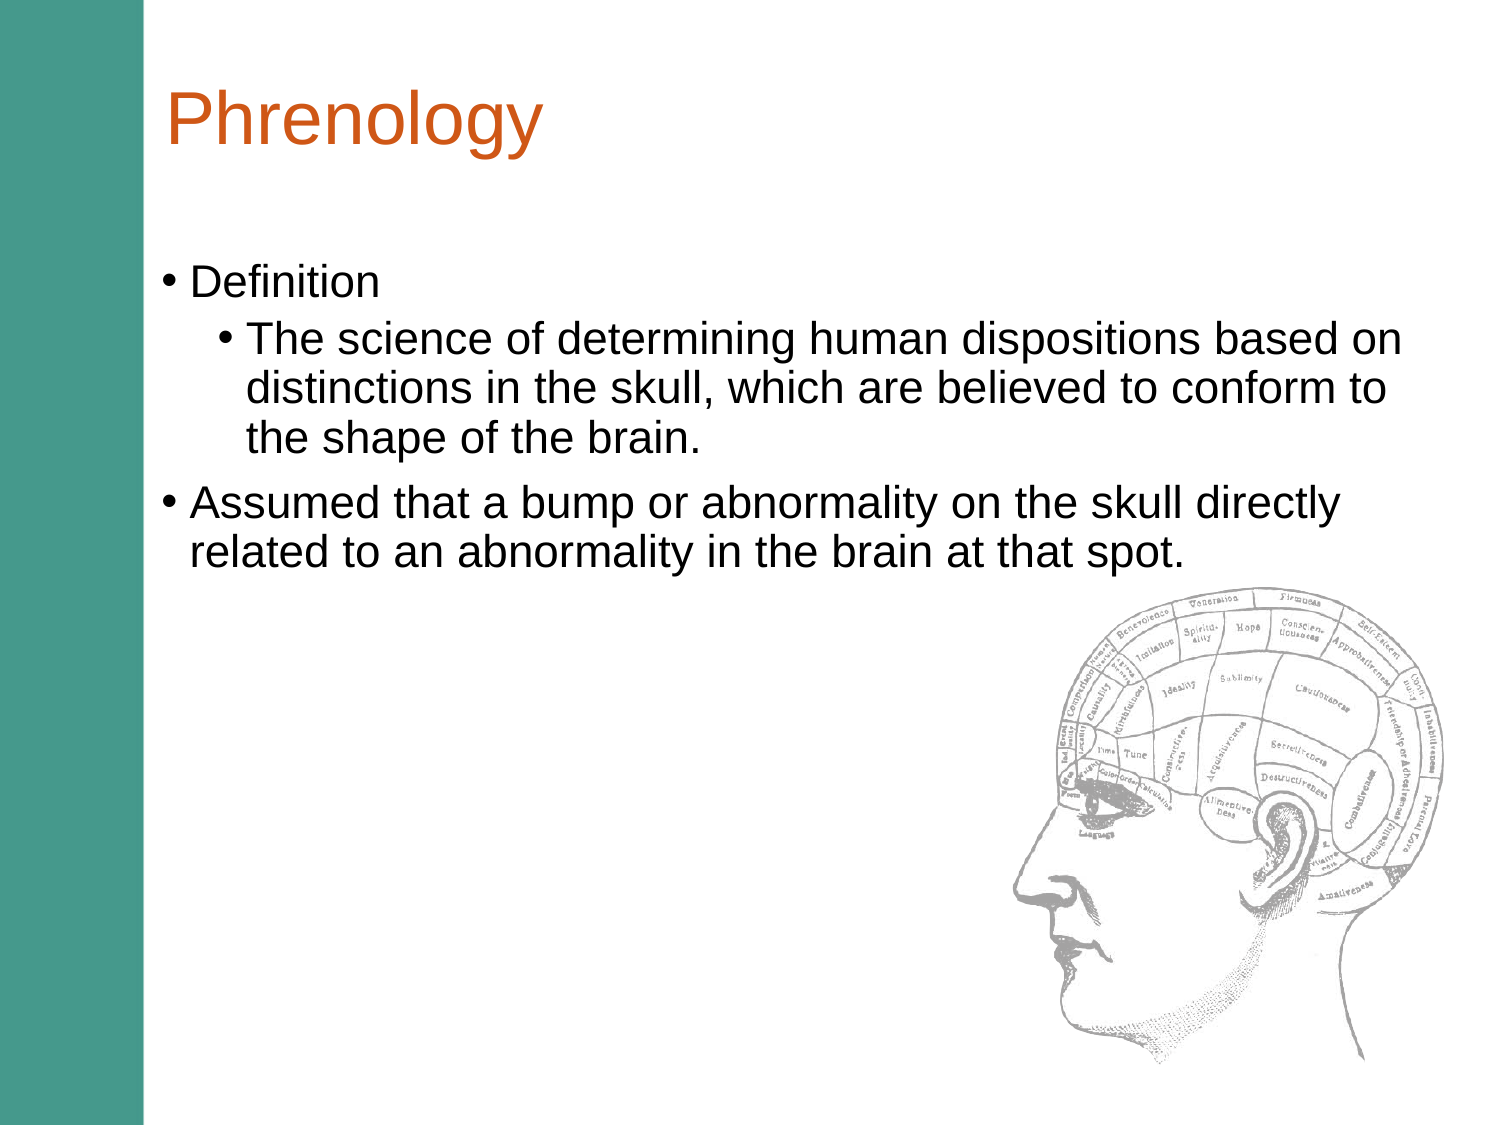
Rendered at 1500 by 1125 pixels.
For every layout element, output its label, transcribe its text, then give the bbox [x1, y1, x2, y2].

picture [1012, 587, 1444, 1067]
title Phrenology [150, 50, 1444, 191]
list Definition The science of determining human dispositions based on distinctions in the skull, which are believed to conform to the shape of the brain. Assumed that a bump or abnormality on the skull directly related to an abnormality in the brain at that spot. [146, 249, 1475, 1125]
picture [0, 0, 1500, 1125]
